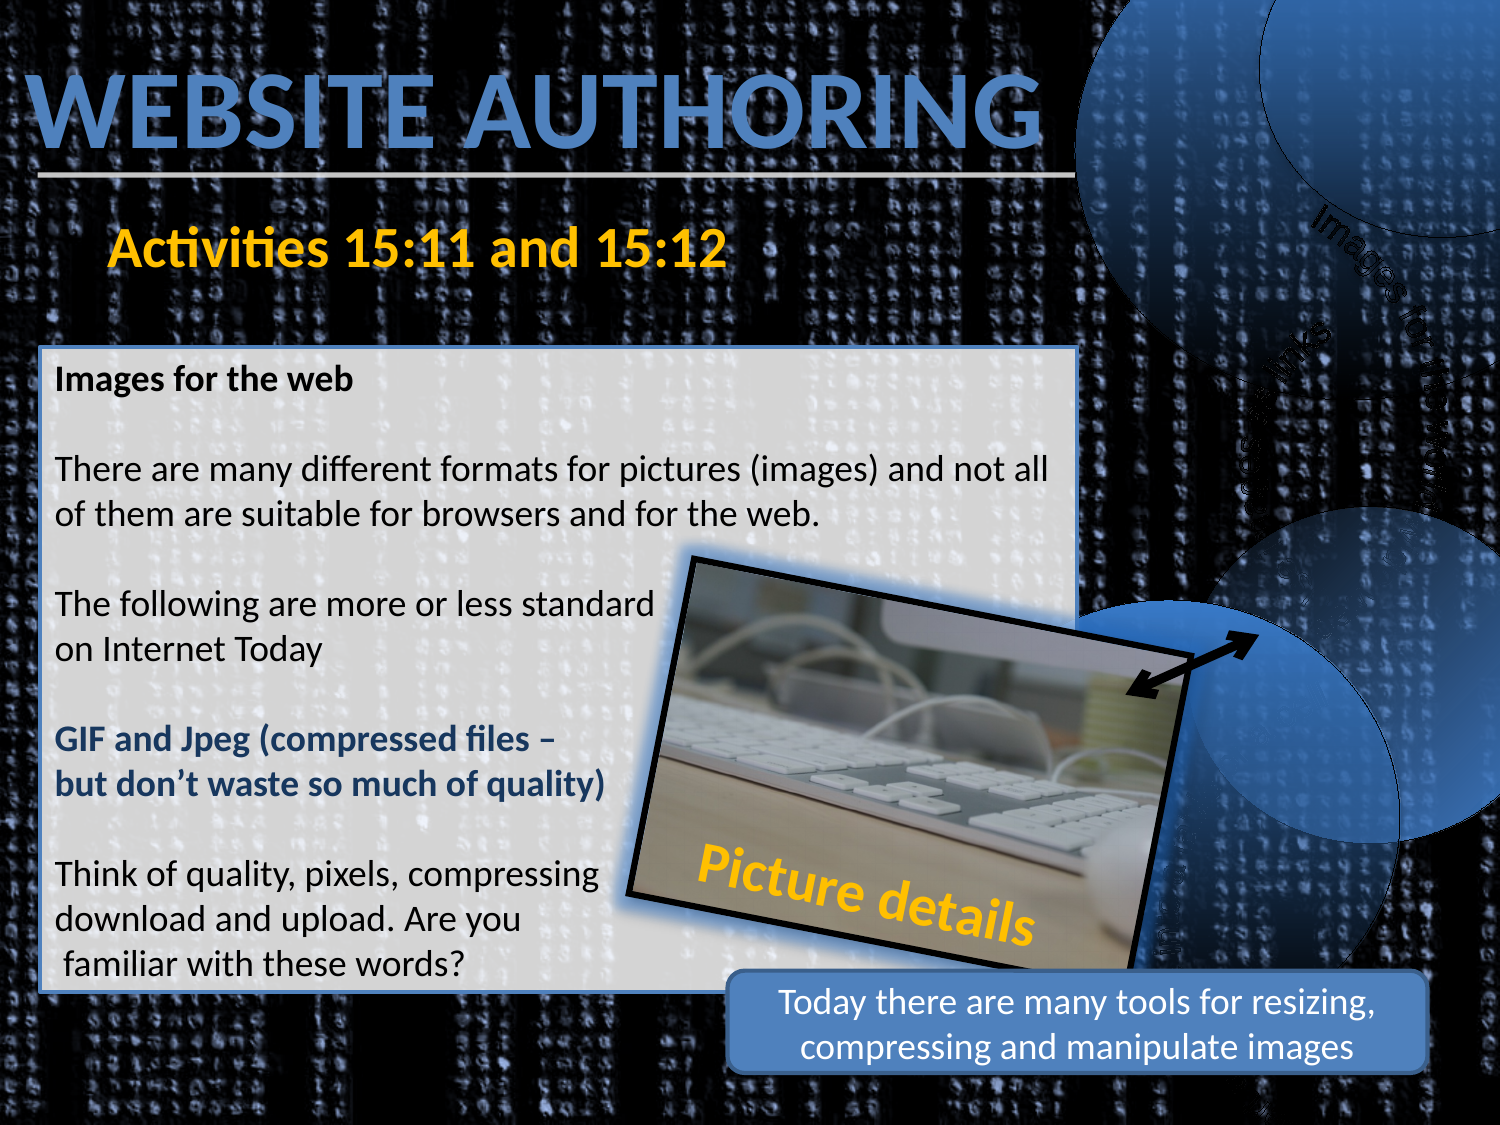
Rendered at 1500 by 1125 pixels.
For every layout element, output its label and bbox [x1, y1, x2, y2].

picture [0, 0, 1500, 1125]
text_box [1125, 634, 1260, 695]
